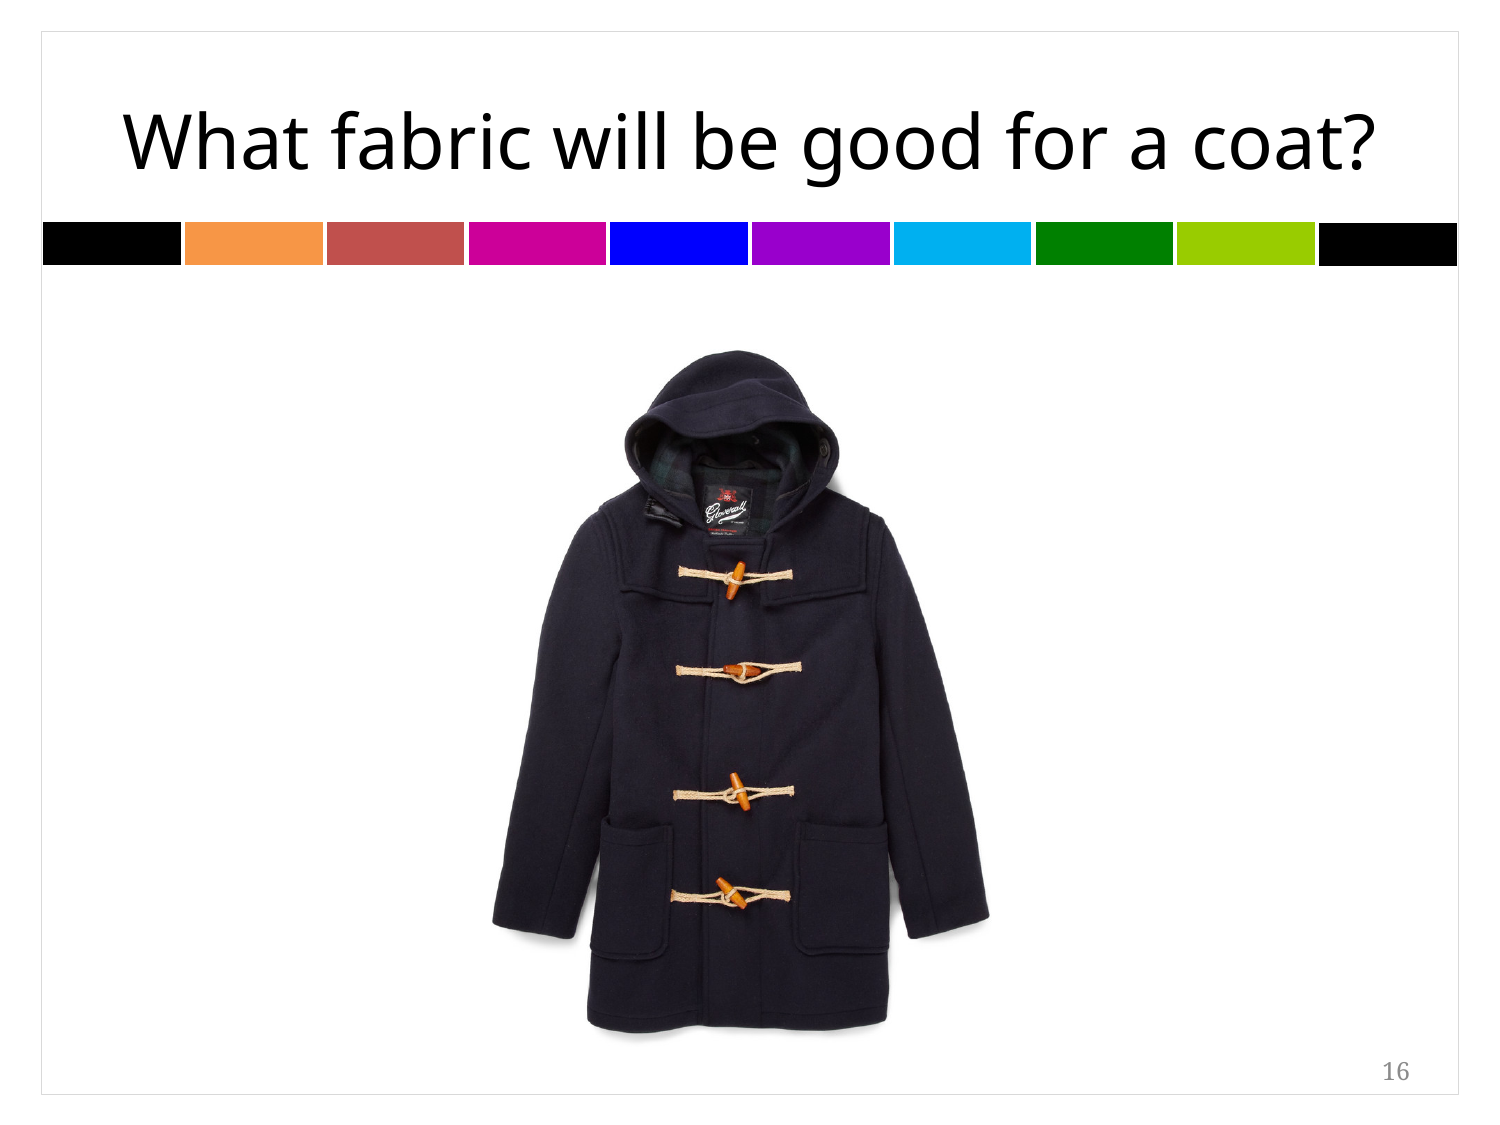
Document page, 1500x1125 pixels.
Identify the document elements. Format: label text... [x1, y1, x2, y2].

title What fabric will be good for a coat? [75, 45, 1425, 233]
slide_number 16 [1074, 1042, 1425, 1103]
picture [407, 349, 1076, 1047]
